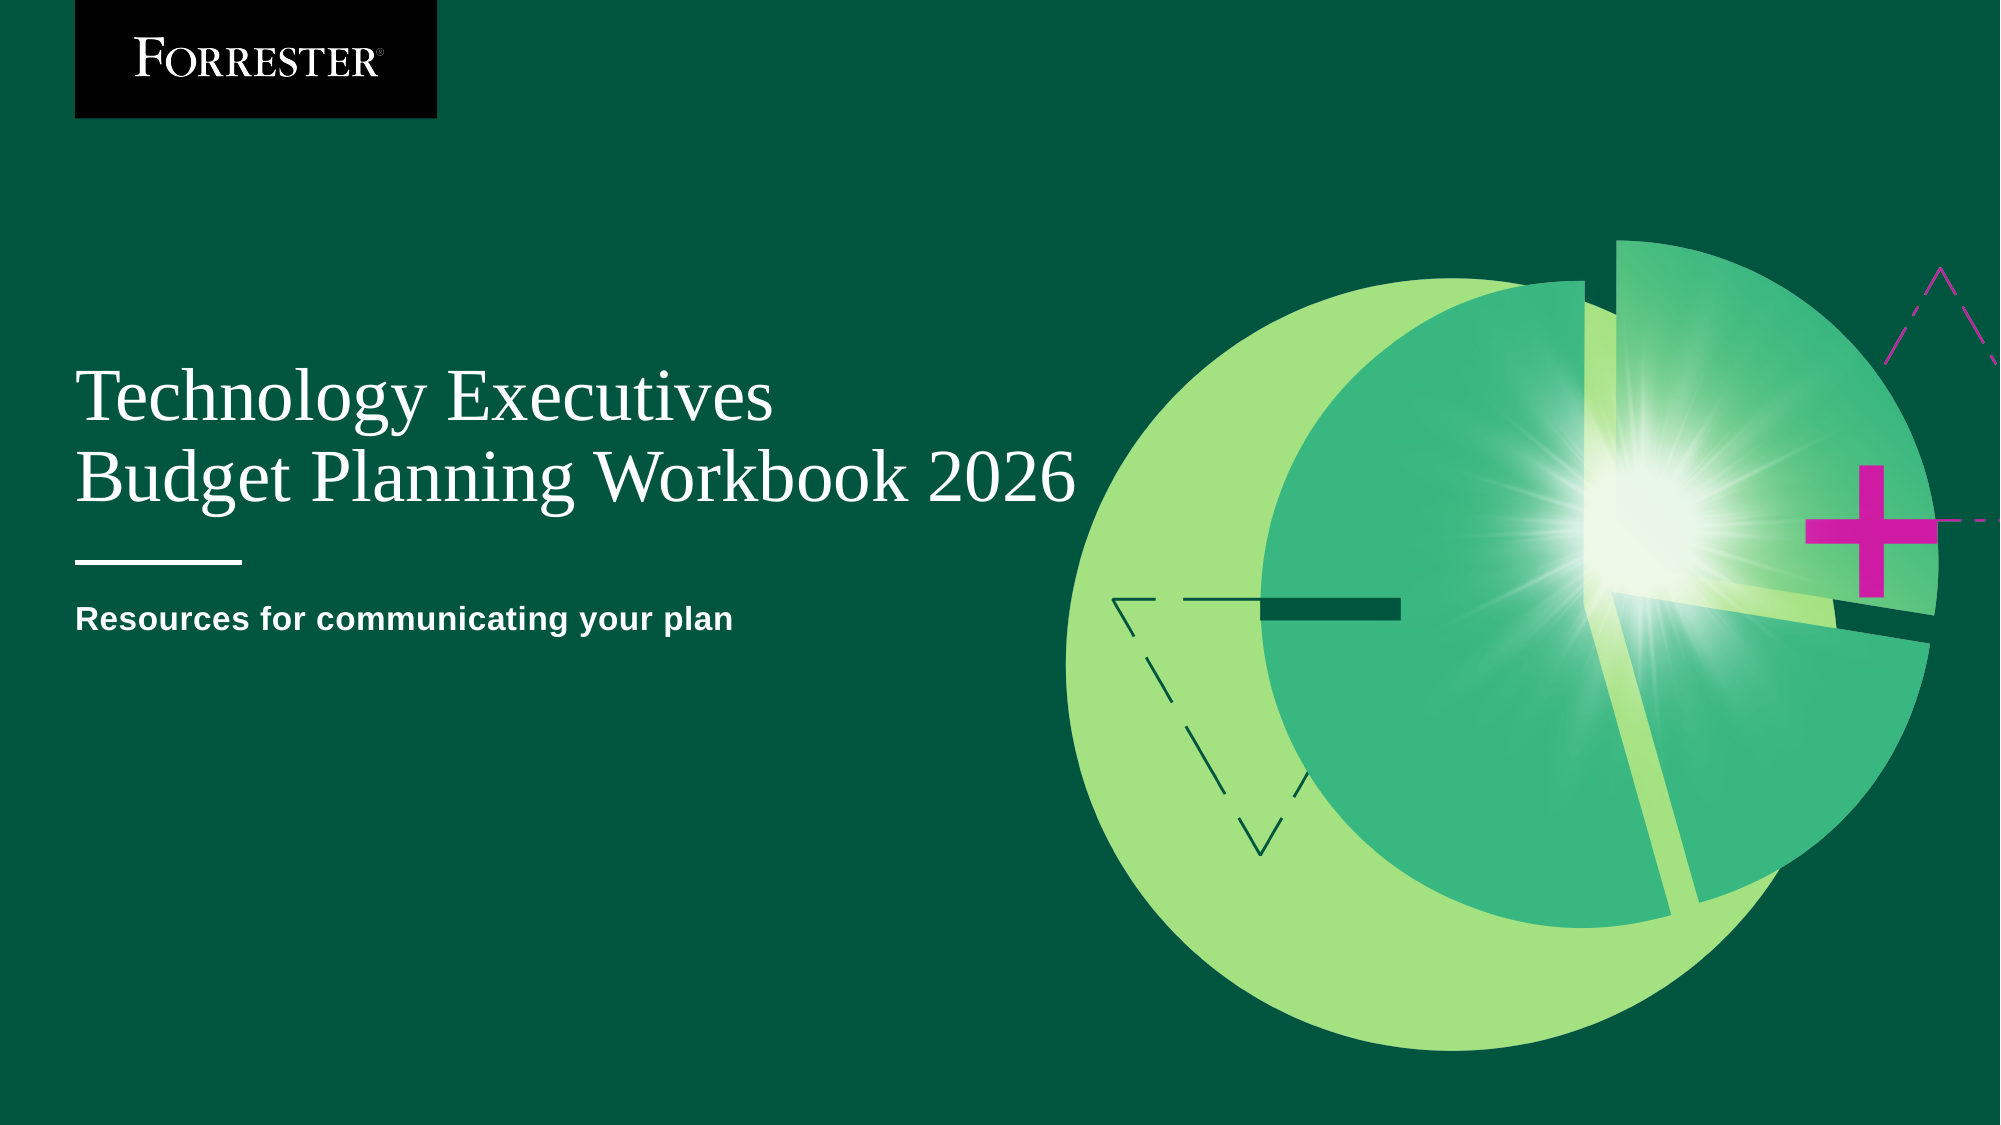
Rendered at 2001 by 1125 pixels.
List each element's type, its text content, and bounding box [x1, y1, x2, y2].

picture [1029, 231, 2000, 1099]
title Technology Executives Budget Planning Workbook 2026 [75, 346, 1029, 525]
list Resources for communicating your plan [74, 596, 783, 684]
picture [134, 37, 384, 77]
